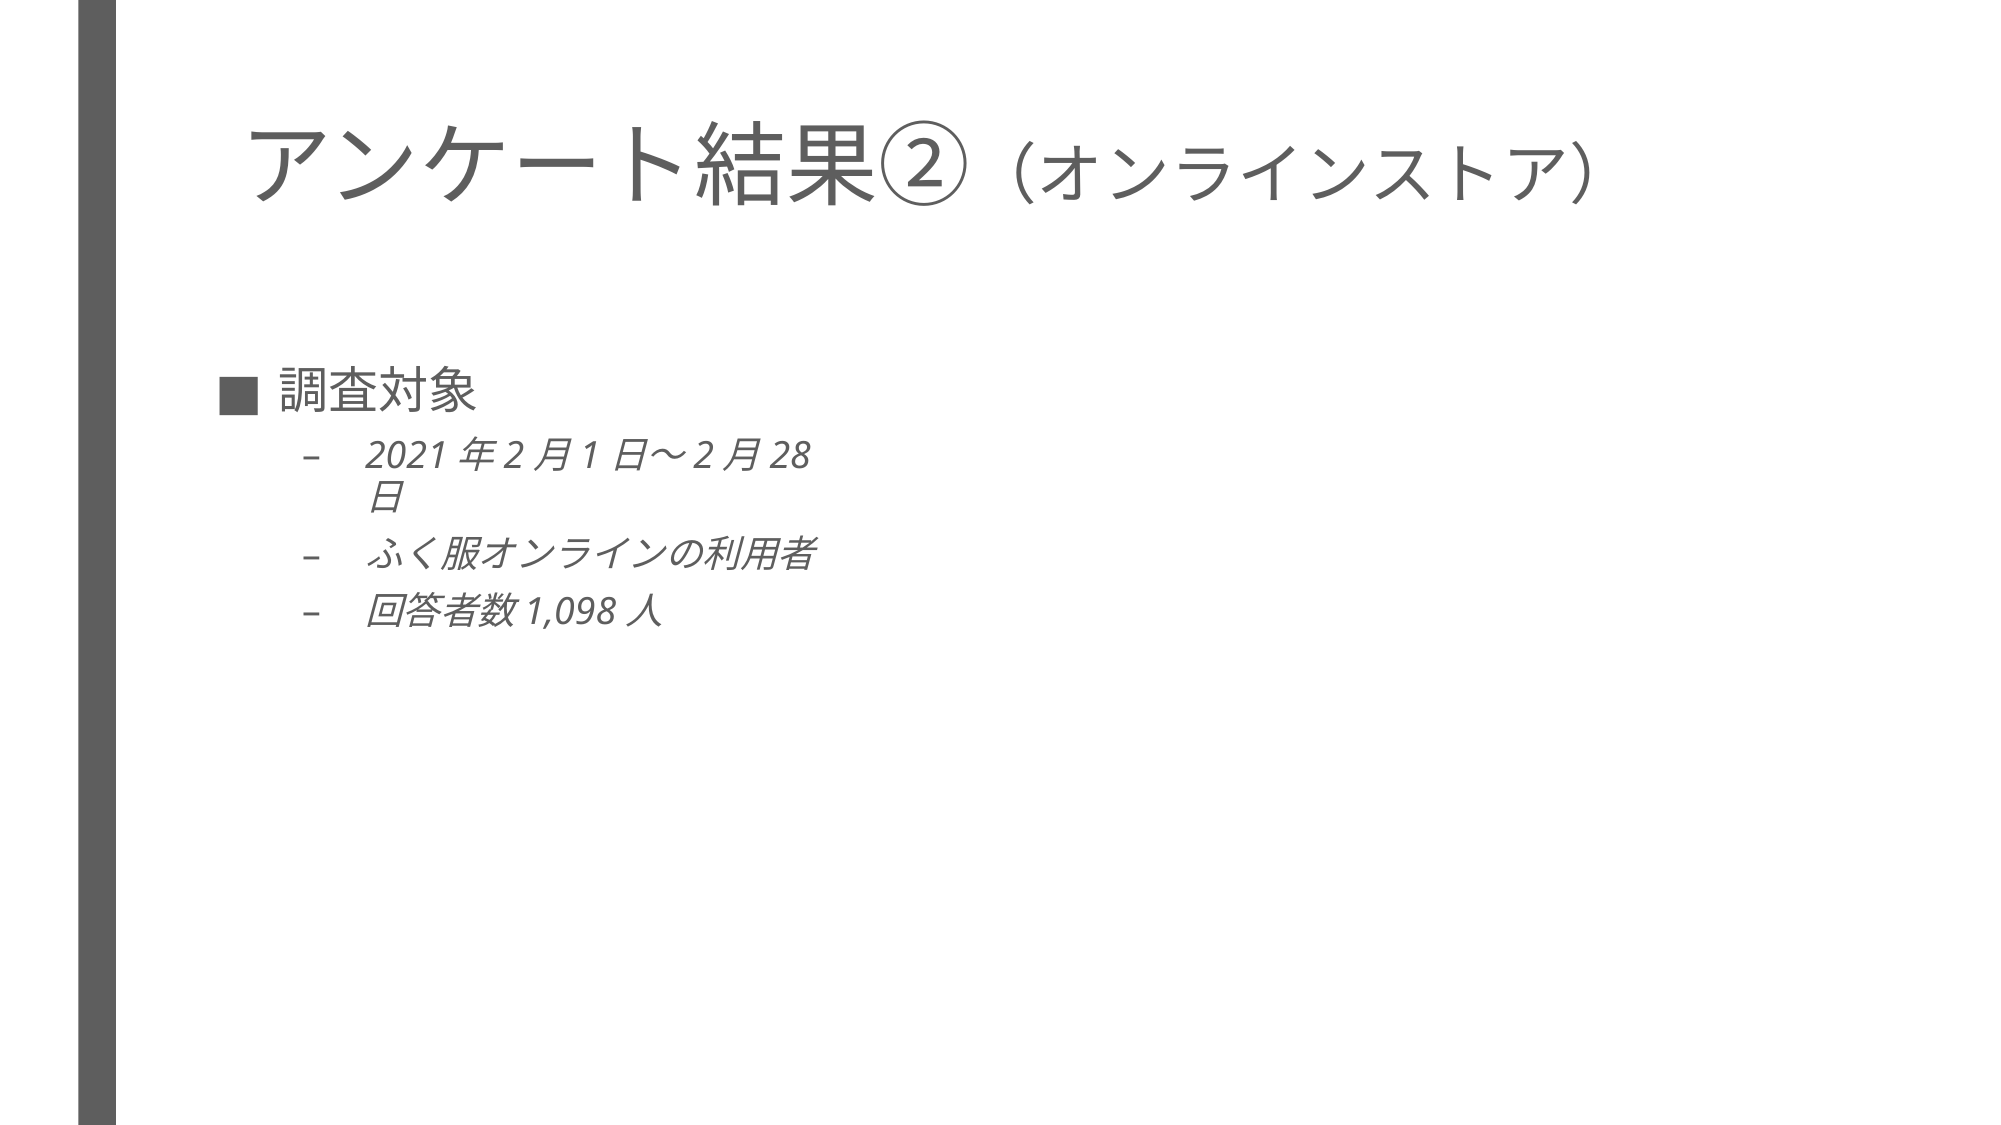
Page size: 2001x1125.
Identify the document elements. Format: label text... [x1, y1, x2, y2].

title アンケート結果②（オンラインストア） [225, 112, 1800, 357]
list 調査対象 2021年2月1日～2月28日 ふく服オンラインの利用者 回答者数1,098人 [200, 356, 871, 661]
